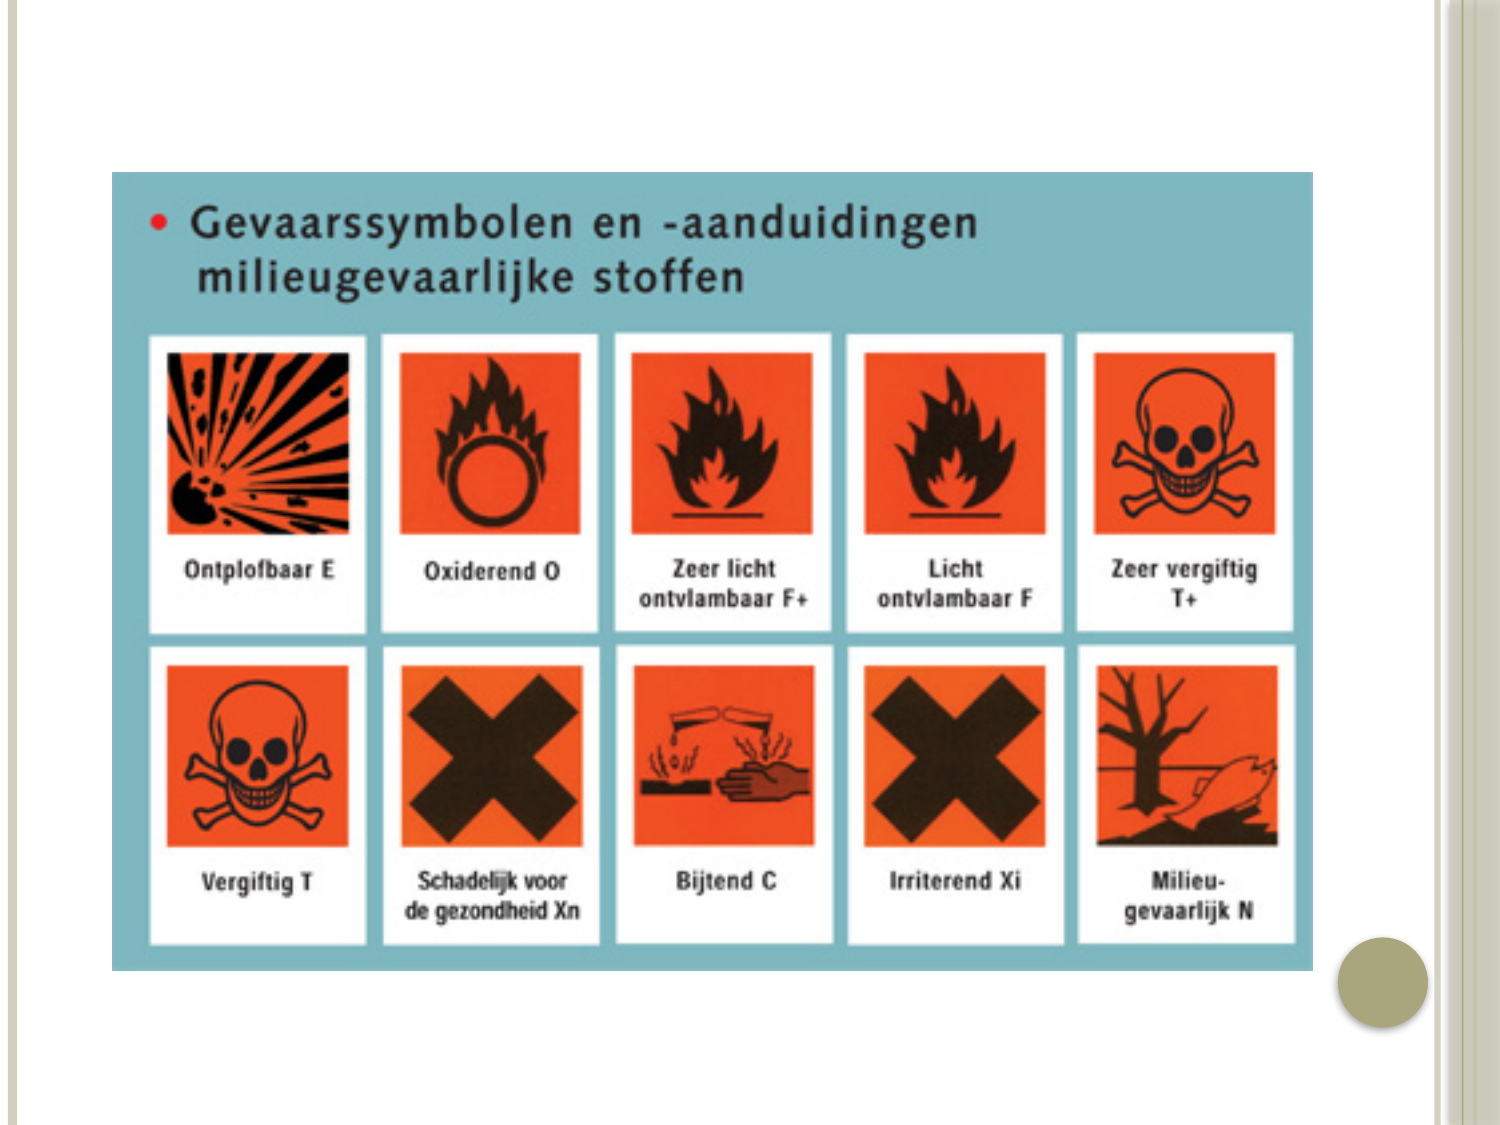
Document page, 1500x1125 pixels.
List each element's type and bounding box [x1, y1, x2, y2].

picture [111, 172, 1314, 972]
